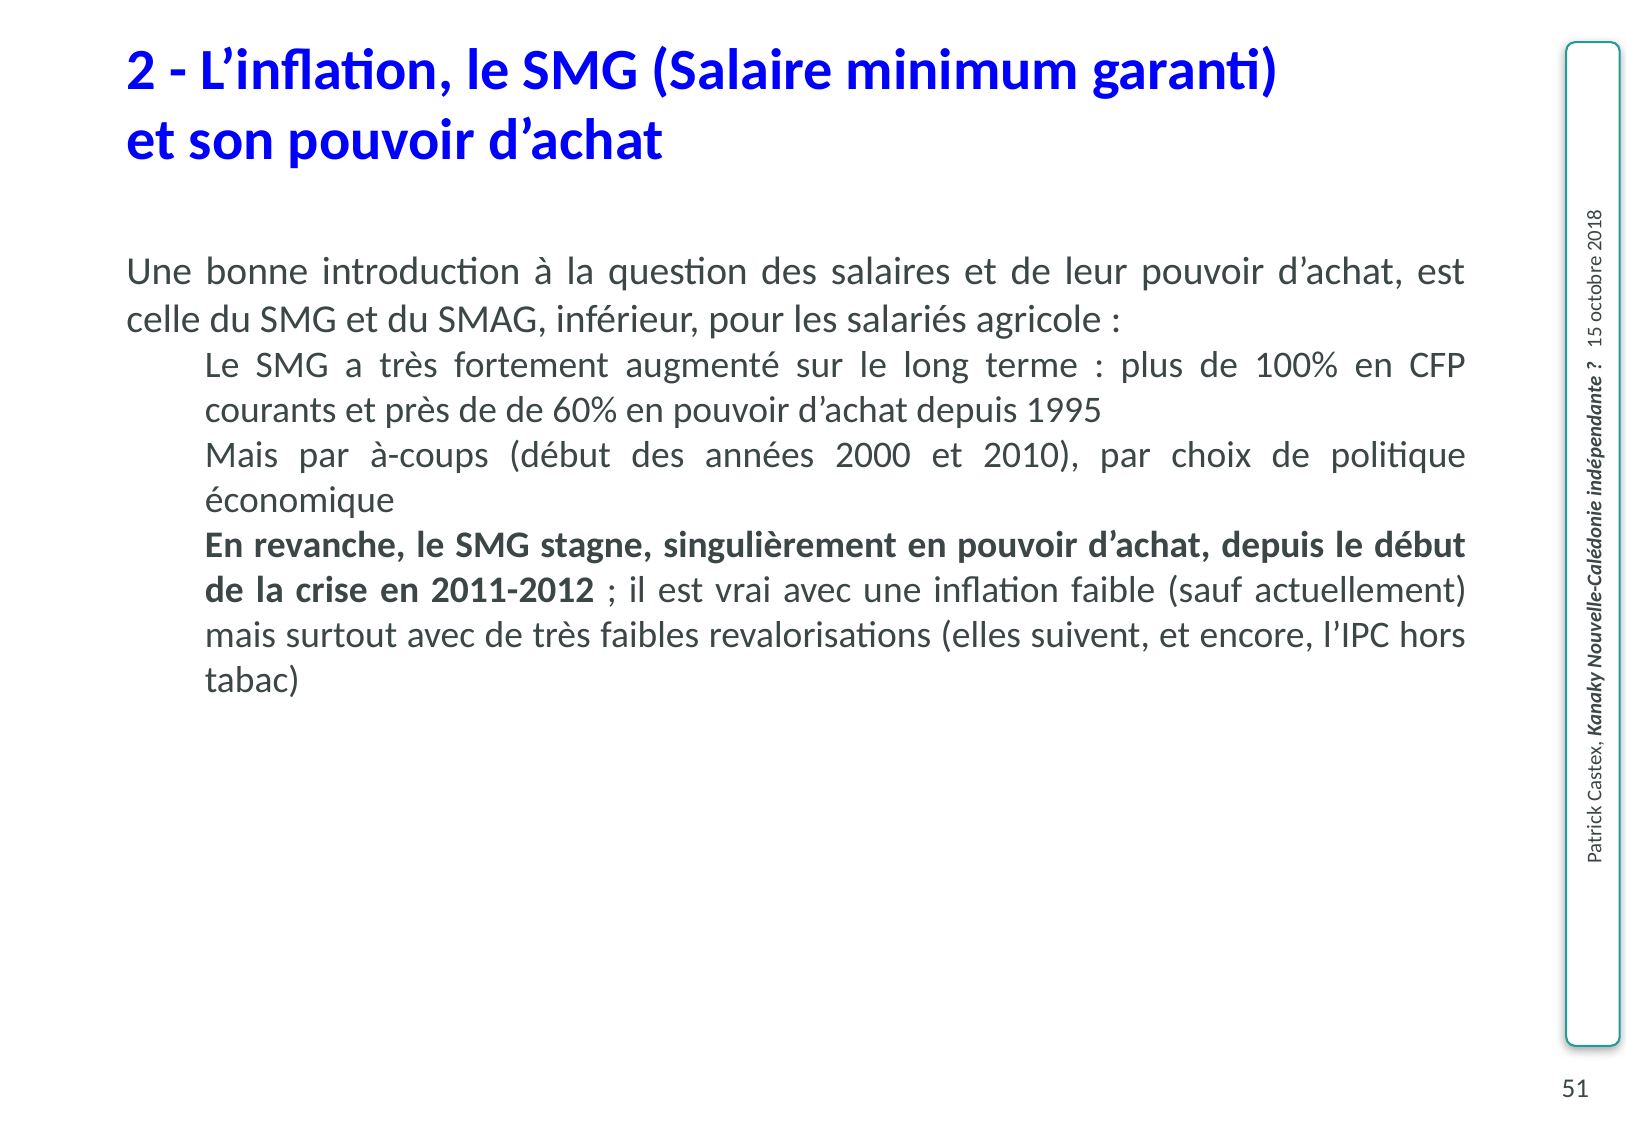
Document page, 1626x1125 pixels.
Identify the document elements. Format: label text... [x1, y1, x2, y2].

list Une bonne introduction à la question des salaires et de leur pouvoir d’achat, est celle du SMG et du SMAG, inférieur, pour les salariés agricole : Le SMG a très fortement augmenté sur le long terme : plus de 100% en CFP courants et près de de 60% en pouvoir d’achat depuis 1995 Mais par à-coups (début des années 2000 et 2010), par choix de politique économique En revanche, le SMG stagne, singulièrement en pouvoir d’achat, depuis le début de la crise en 2011-2012 ; il est vrai avec une inflation faible (sauf actuellement) mais surtout avec de très faibles revalorisations (elles suivent, et encore, l’IPC hors tabac) [111, 237, 1483, 1099]
title 2 - L’inflation, le SMG (Salaire minimum garanti) et son pouvoir d’achat [111, 23, 1447, 163]
